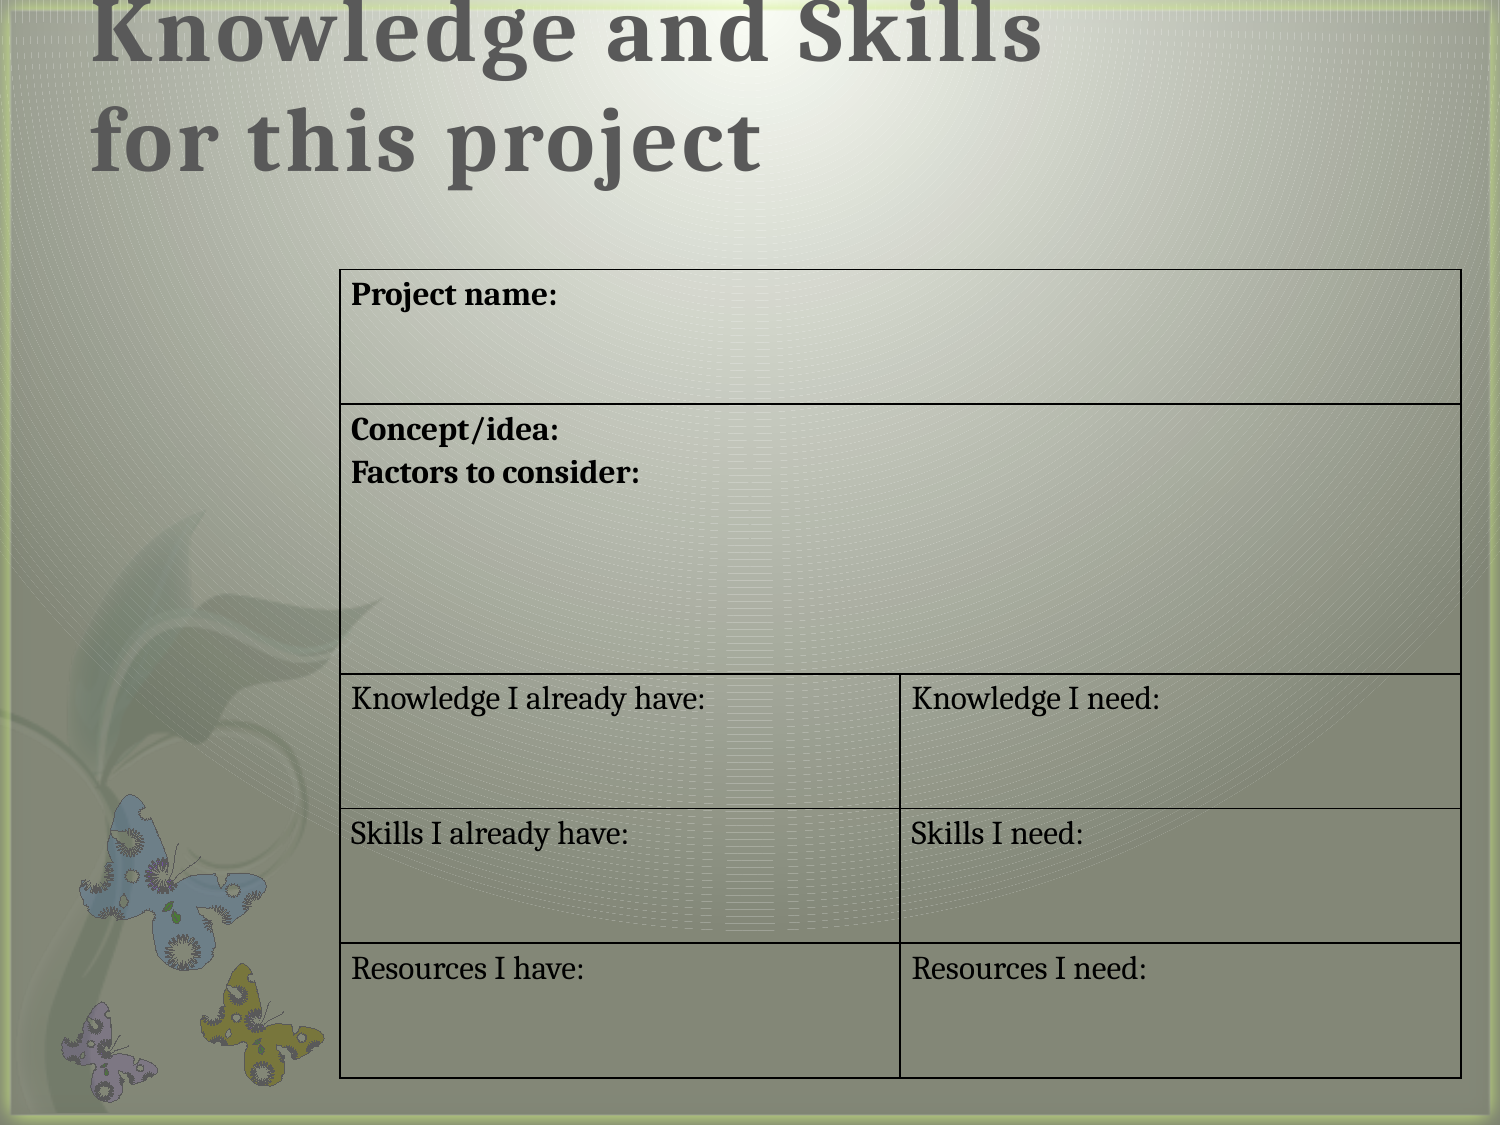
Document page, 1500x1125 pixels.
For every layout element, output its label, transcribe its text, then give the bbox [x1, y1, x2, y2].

table_cell Resources I have: [341, 944, 899, 1077]
table_cell Skills I need: [901, 809, 1460, 942]
table_header Project name: [341, 270, 1460, 403]
title Knowledge and Skills for this project [75, 24, 1200, 300]
table_cell Concept/idea: Factors to consider: [341, 405, 1460, 673]
table_cell Knowledge I already have: [341, 675, 899, 808]
table_cell Knowledge I need: [901, 675, 1460, 808]
picture [11, 474, 402, 1113]
table_cell Resources I need: [901, 944, 1460, 1077]
table_cell Skills I already have: [341, 809, 899, 942]
